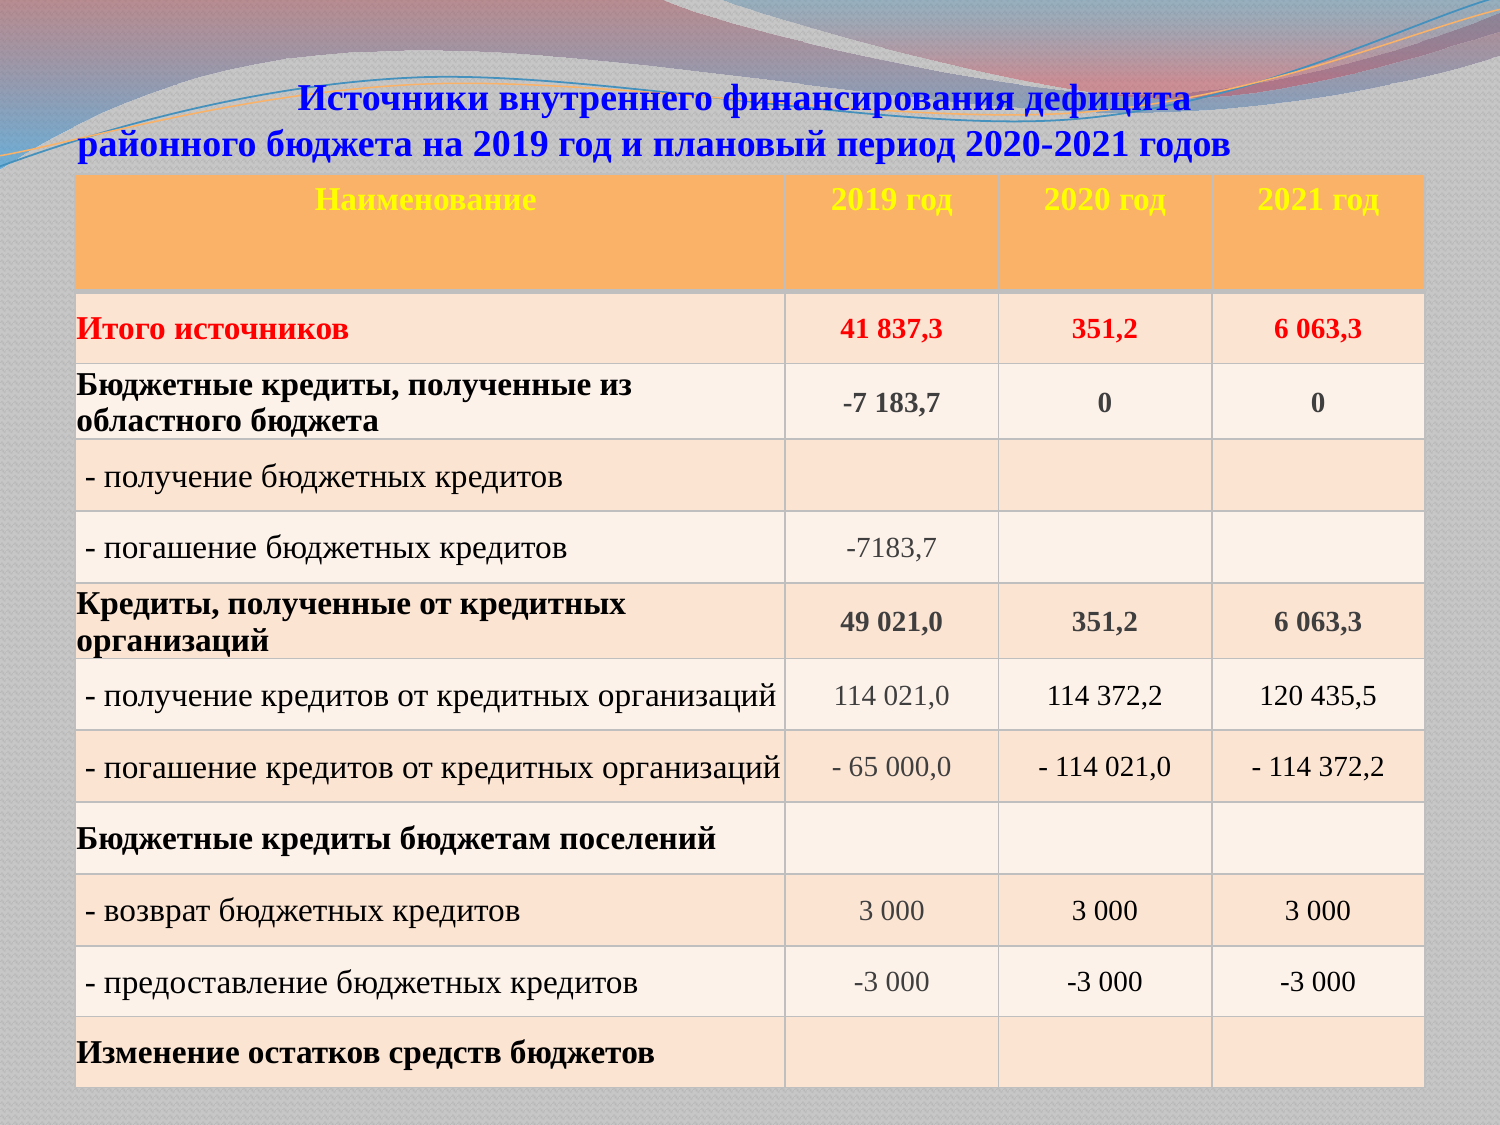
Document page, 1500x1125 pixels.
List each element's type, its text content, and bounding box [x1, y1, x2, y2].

table_cell 114 372,2 [999, 659, 1211, 729]
table_header 2020 год [999, 175, 1211, 289]
table_cell - предоставление бюджетных кредитов [76, 947, 784, 1016]
table_header 2021 год [1213, 175, 1424, 289]
table_cell - возврат бюджетных кредитов [76, 875, 784, 945]
table_cell -3 000 [786, 947, 998, 1016]
table_cell [1213, 803, 1424, 873]
table_cell [1213, 1017, 1424, 1087]
table_cell [786, 440, 998, 510]
table_cell -7 183,7 [786, 364, 998, 438]
table_cell Изменение остатков средств бюджетов [76, 1017, 784, 1087]
table_cell 351,2 [999, 584, 1211, 658]
table_cell [1213, 512, 1424, 582]
table_cell 3 000 [999, 875, 1211, 945]
table_cell 0 [999, 364, 1211, 438]
table_cell - получение кредитов от кредитных организаций [76, 659, 784, 729]
table_cell 351,2 [999, 294, 1211, 363]
table_cell 3 000 [1213, 875, 1424, 945]
table_cell - получение бюджетных кредитов [76, 440, 784, 510]
table_cell 3 000 [786, 875, 998, 945]
table_header 2019 год [786, 175, 998, 289]
table_header Наименование [76, 175, 784, 289]
table_cell 6 063,3 [1213, 294, 1424, 363]
table_cell [999, 1017, 1211, 1087]
table_cell - 114 372,2 [1213, 731, 1424, 801]
table_cell -3 000 [1213, 947, 1424, 1016]
table_cell 114 021,0 [786, 659, 998, 729]
table_cell [1213, 440, 1424, 510]
table_cell - погашение кредитов от кредитных организаций [76, 731, 784, 801]
table_cell 120 435,5 [1213, 659, 1424, 729]
table_cell - погашение бюджетных кредитов [76, 512, 784, 582]
table_cell - 114 021,0 [999, 731, 1211, 801]
table_cell [786, 803, 998, 873]
table_cell - 65 000,0 [786, 731, 998, 801]
table_cell Бюджетные кредиты, полученные из областного бюджета [76, 364, 784, 438]
table_cell [786, 1017, 998, 1087]
table_cell [999, 512, 1211, 582]
title Источники внутреннего финансирования дефицита районного бюджета на 2019 год и плановый период 2020-2021 годов [75, 35, 1425, 164]
table_cell Бюджетные кредиты бюджетам поселений [76, 803, 784, 873]
table_cell -7183,7 [786, 512, 998, 582]
table_cell 0 [1213, 364, 1424, 438]
table_cell Кредиты, полученные от кредитных организаций [76, 584, 784, 658]
table_cell 41 837,3 [786, 294, 998, 363]
table_cell [999, 803, 1211, 873]
table_cell 6 063,3 [1213, 584, 1424, 658]
table_cell [999, 440, 1211, 510]
table_cell 49 021,0 [786, 584, 998, 658]
table_cell Итого источников [76, 294, 784, 363]
table_cell -3 000 [999, 947, 1211, 1016]
